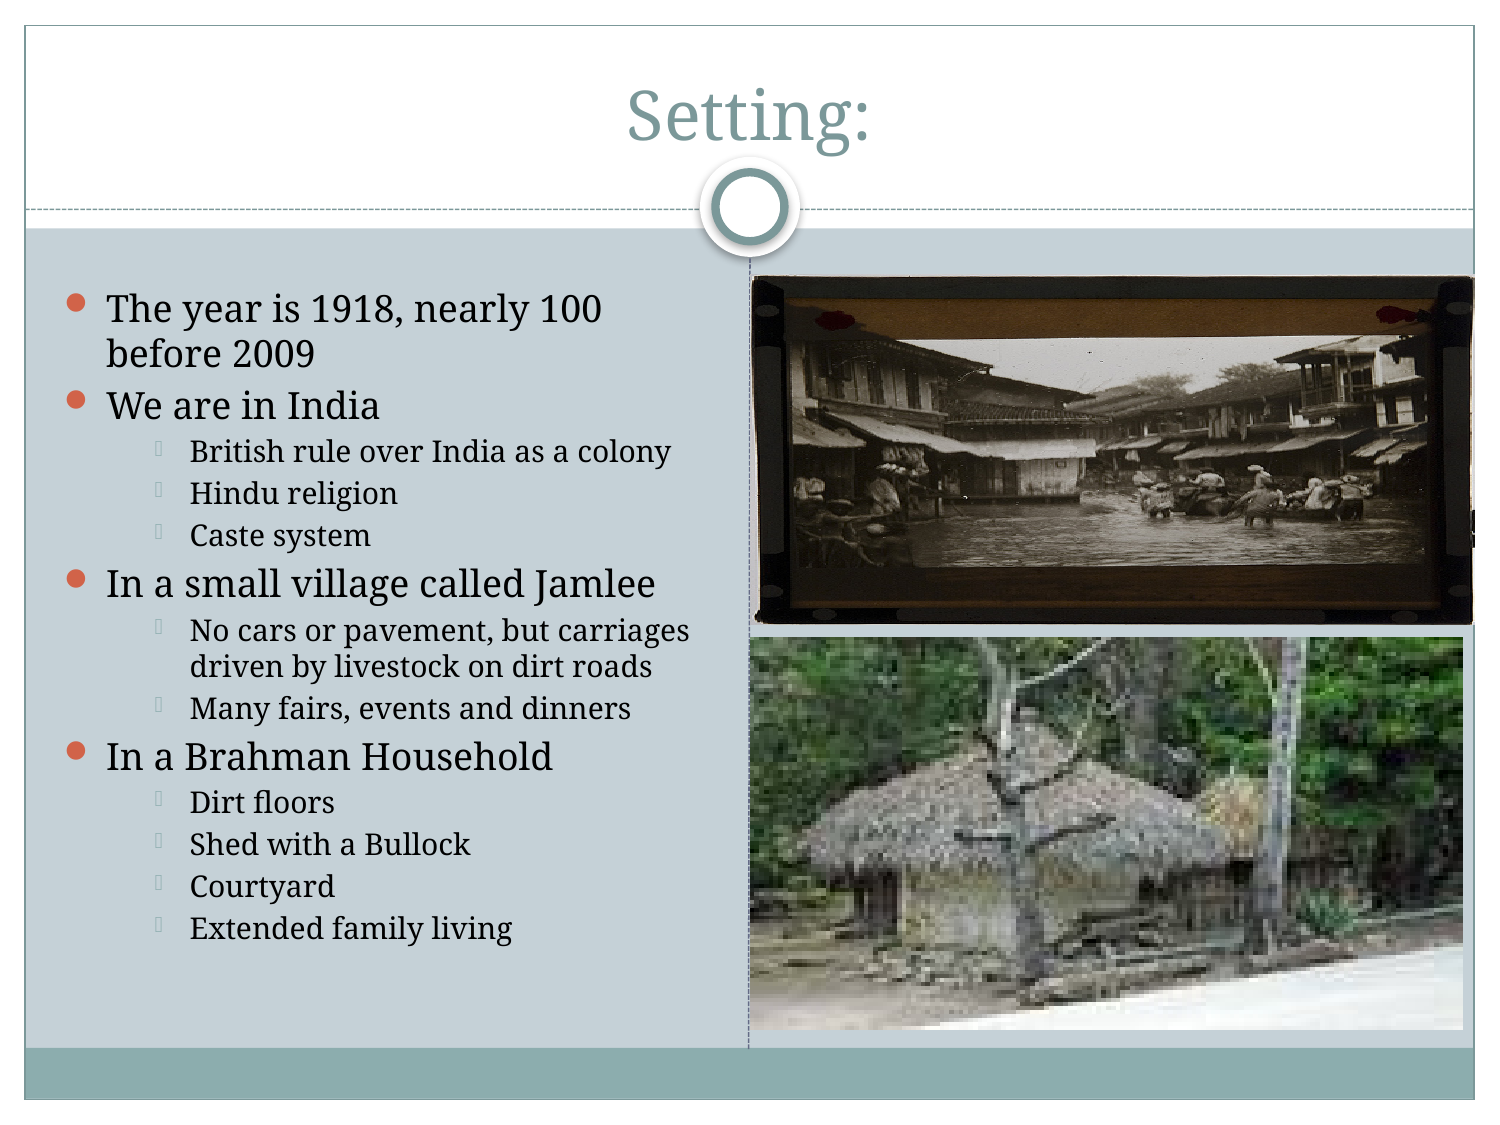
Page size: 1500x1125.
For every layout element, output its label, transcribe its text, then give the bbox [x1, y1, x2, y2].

picture [749, 637, 1463, 1030]
title Setting: [49, 37, 1450, 162]
list The year is 1918, nearly 100 before 2009 We are in India British rule over India as a colony Hindu religion Caste system In a small village called Jamlee No cars or pavement, but carriages driven by livestock on dirt roads Many fairs, events and dinners In a Brahman Household Dirt floors Shed with a Bullock Courtyard Extended family living [49, 224, 712, 993]
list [749, 274, 1475, 626]
